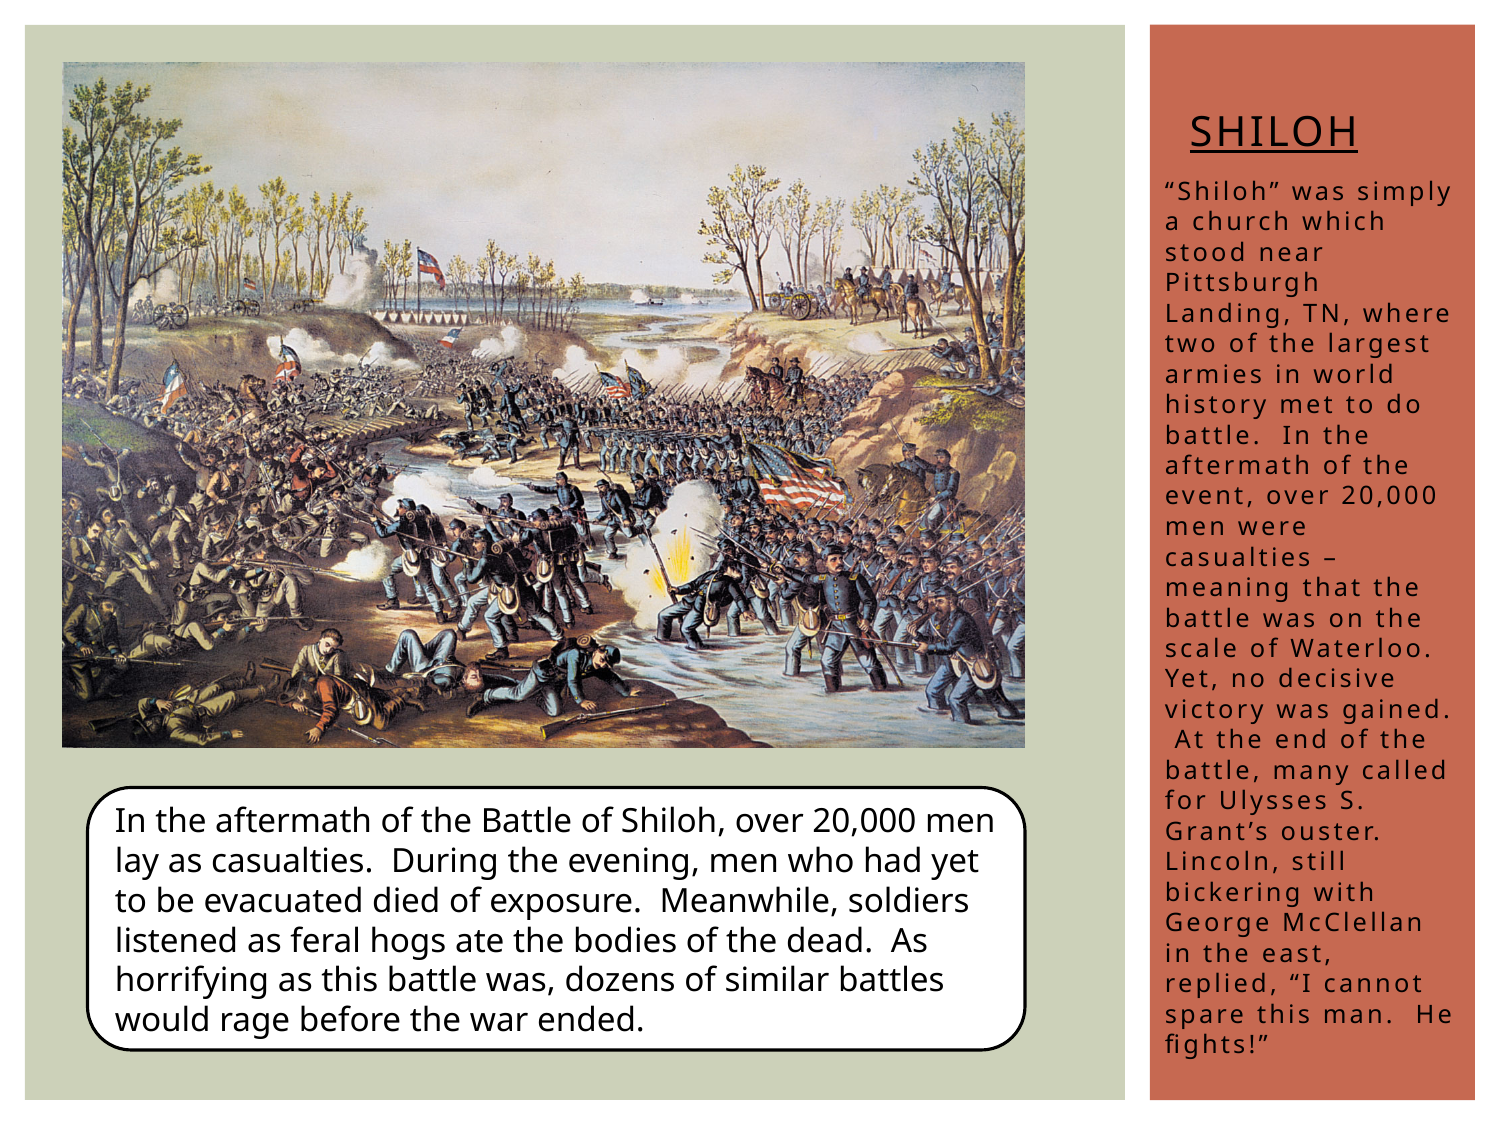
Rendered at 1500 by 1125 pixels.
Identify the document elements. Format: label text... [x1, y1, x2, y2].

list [62, 62, 1026, 748]
list “Shiloh” was simply a church which stood near Pittsburgh Landing, TN, where two of the largest armies in world history met to do battle. In the aftermath of the event, over 20,000 men were casualties – meaning that the battle was on the scale of Waterloo. Yet, no decisive victory was gained. At the end of the battle, many called for Ulysses S. Grant’s ouster. Lincoln, still bickering with George McClellan in the east, replied, “I cannot spare this man. He fights!” [1149, 174, 1475, 1075]
text_box In the aftermath of the Battle of Shiloh, over 20,000 men lay as casualties. During the evening, men who had yet to be evacuated died of exposure. Meanwhile, soldiers listened as feral hogs ate the bodies of the dead. As horrifying as this battle was, dozens of similar battles would rage before the war ended. [85, 785, 1027, 1052]
title SHILOH [1174, 75, 1450, 163]
